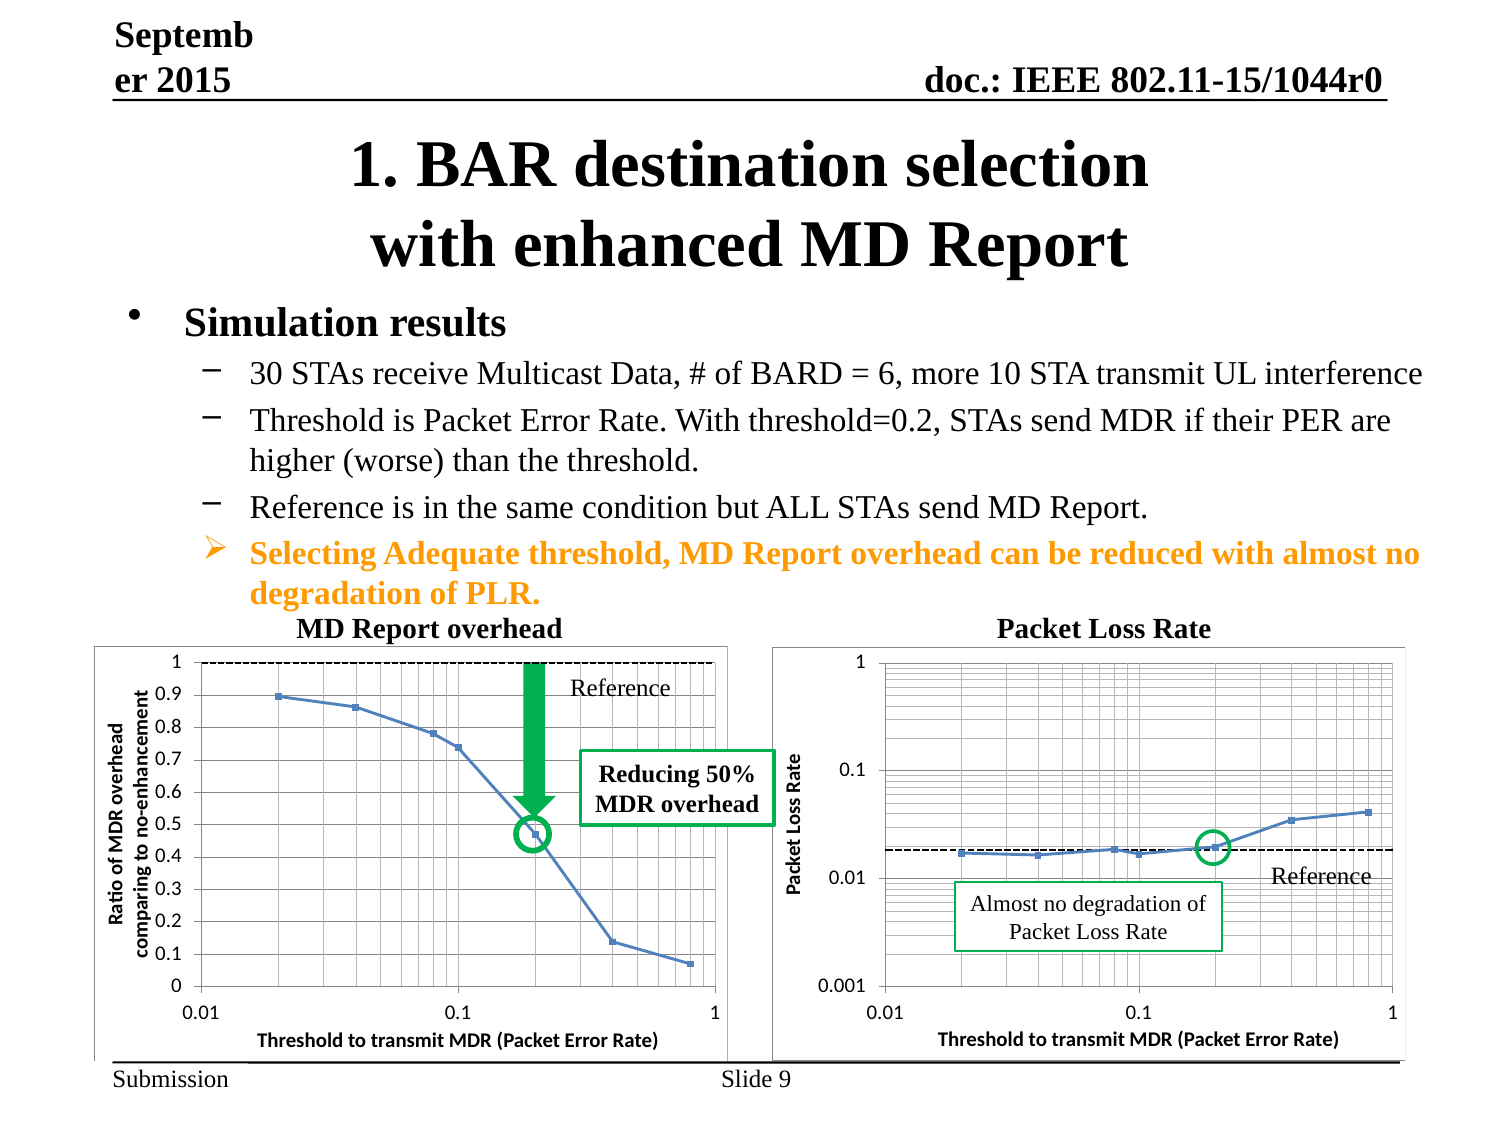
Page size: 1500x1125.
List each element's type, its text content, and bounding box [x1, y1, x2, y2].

picture [771, 646, 1406, 1062]
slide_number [114, 54, 270, 101]
picture [93, 646, 728, 1062]
text_box Reducing 50% MDR overhead [732, 750, 766, 826]
text_box Packet Loss Rate [982, 602, 1227, 644]
text_box MD Report overhead [281, 602, 578, 644]
title 1. BAR destination selection with enhanced MD Report [112, 112, 1388, 288]
list Simulation results 30 STAs receive Multicast Data, # of BARD = 6, more 10 STA transmit UL interference Threshold is Packet Error Rate. With threshold=0.2, STAs send MDR if their PER are higher (worse) than the threshold. Reference is in the same condition but ALL STAs send MD Report. Selecting Adequate threshold, MD Report overhead can be reduced with almost no degradation of PLR. [112, 287, 1463, 963]
slide_number Slide 9 [712, 1061, 800, 1093]
